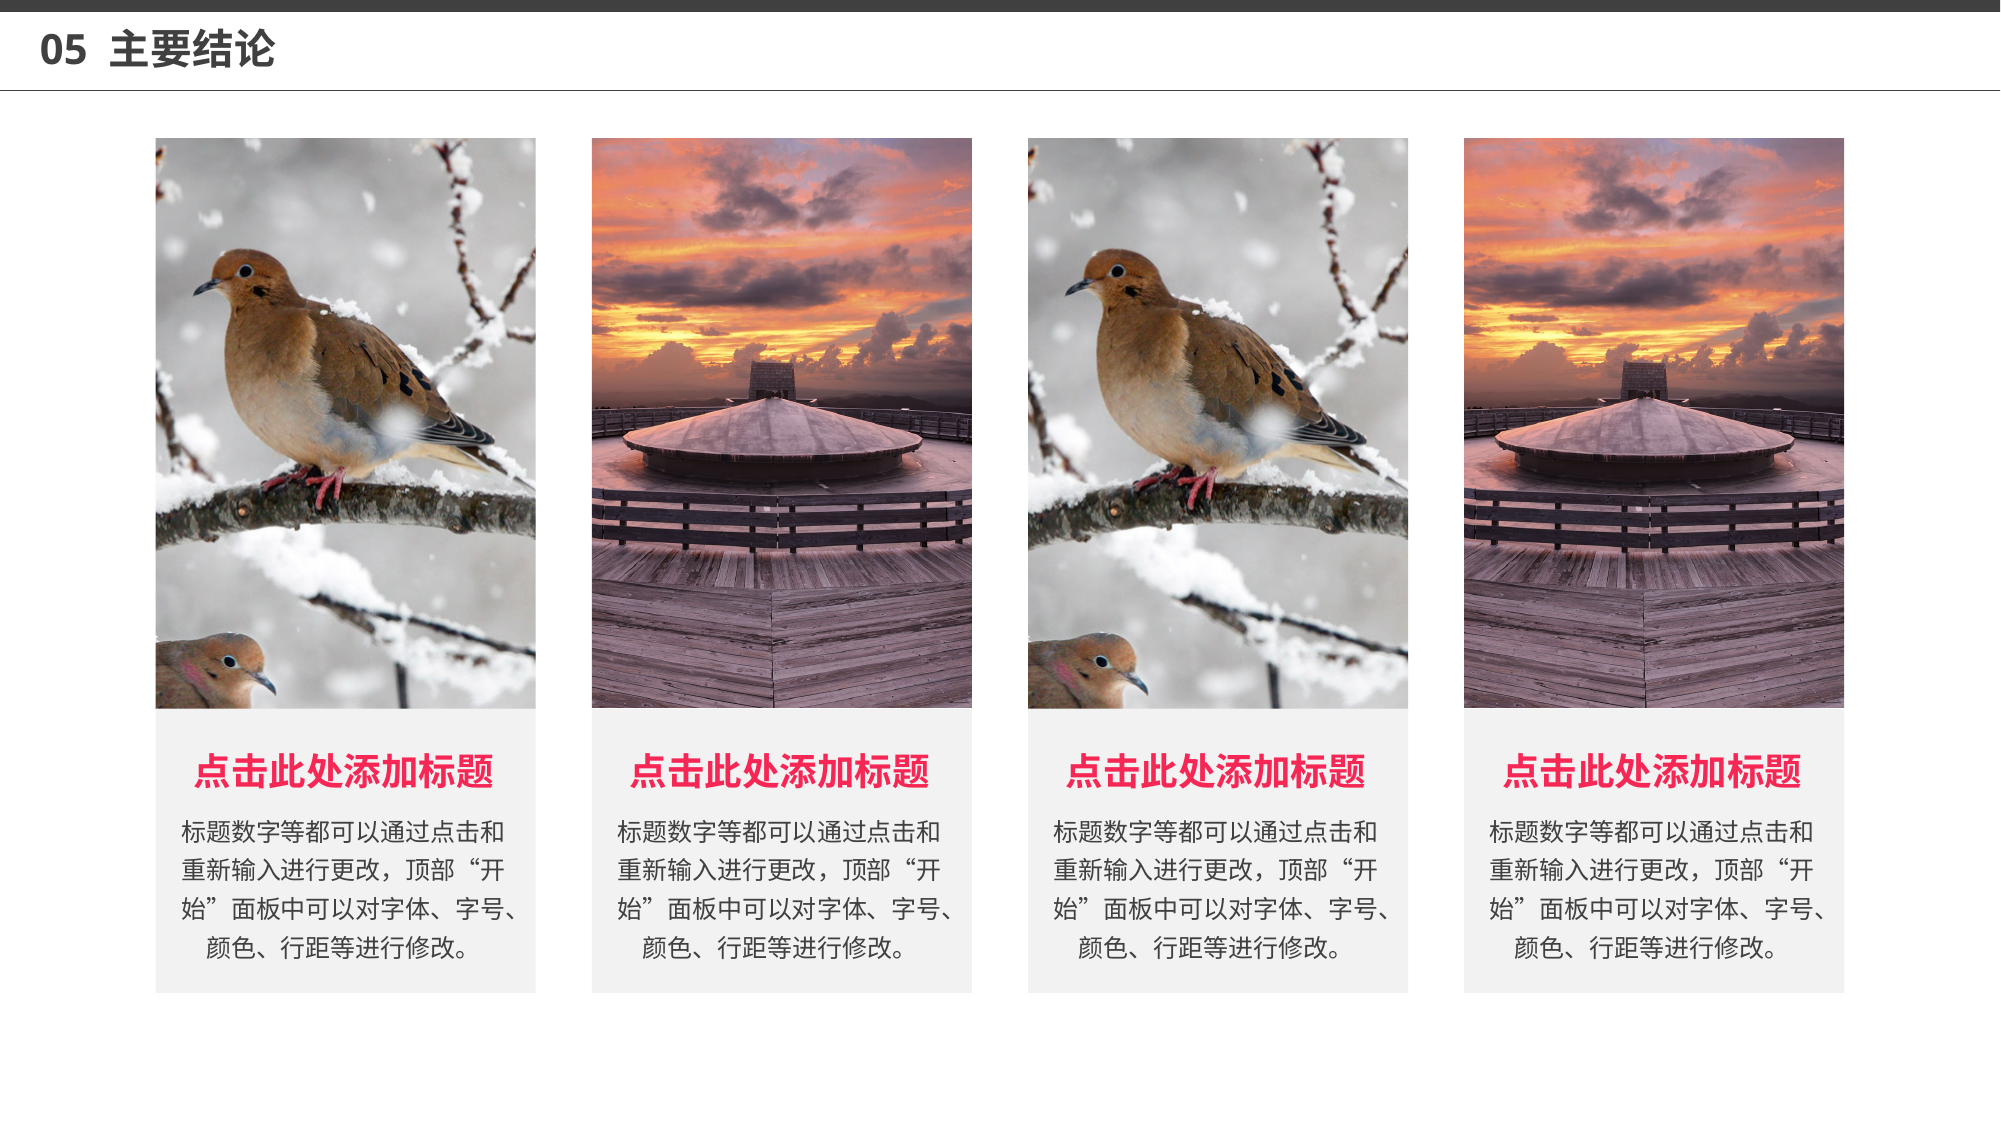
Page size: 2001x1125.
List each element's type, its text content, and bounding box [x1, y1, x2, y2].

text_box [1027, 708, 1409, 993]
picture [1027, 138, 1409, 708]
picture [1464, 138, 1845, 708]
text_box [155, 708, 536, 993]
list 05 主要结论 [24, 21, 919, 81]
picture [591, 138, 972, 708]
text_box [591, 708, 972, 993]
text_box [1464, 708, 1845, 993]
picture [155, 138, 536, 708]
